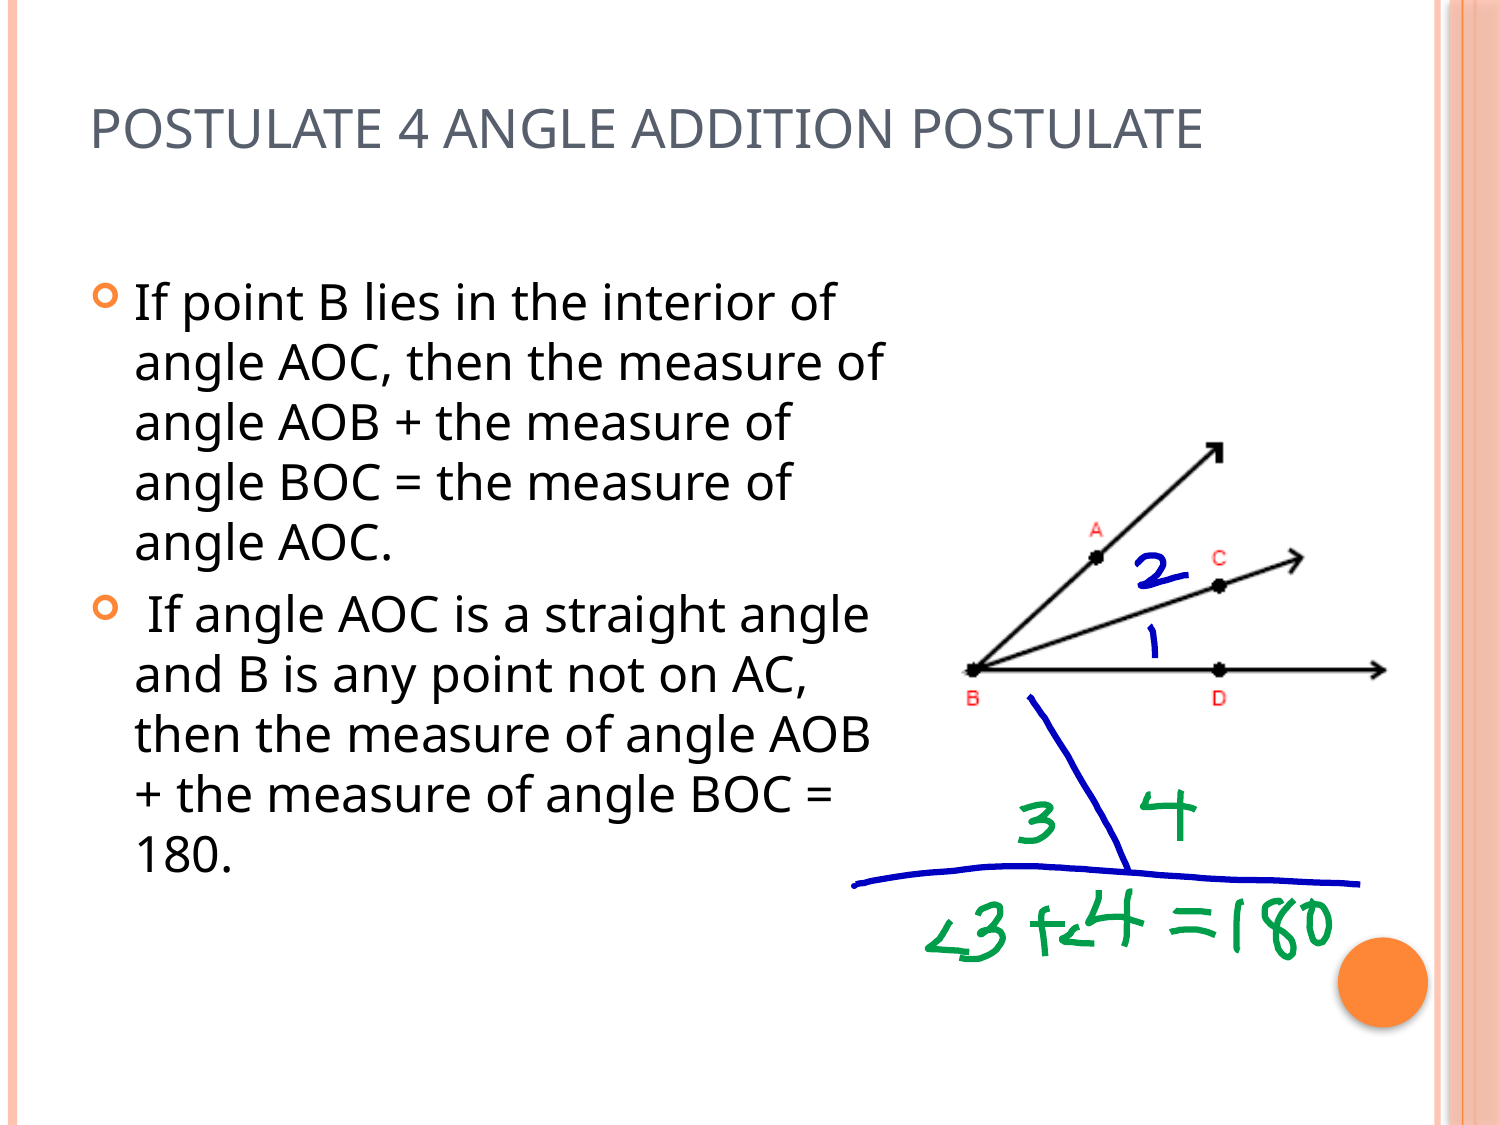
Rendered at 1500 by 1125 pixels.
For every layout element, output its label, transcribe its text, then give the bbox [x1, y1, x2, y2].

text_box [1300, 899, 1331, 945]
text_box [1129, 913, 1144, 925]
text_box [1087, 890, 1125, 925]
text_box [959, 903, 1004, 961]
picture [924, 436, 1416, 726]
text_box [1263, 899, 1295, 959]
text_box [1018, 803, 1054, 842]
text_box [1235, 900, 1244, 952]
text_box [855, 865, 1361, 886]
text_box [926, 920, 970, 953]
text_box [1060, 925, 1095, 945]
text_box [1050, 735, 1130, 874]
text_box [1182, 804, 1197, 811]
text_box [1123, 890, 1133, 947]
list If point B lies in the interior of angle AOC, then the measure of angle AOB + the measure of angle BOC = the measure of angle AOC. If angle AOC is a straight angle and B is any point not on AC, then the measure of angle AOB + the measure of angle BOC = 180. [75, 262, 913, 1000]
text_box [1169, 928, 1216, 937]
text_box [1179, 789, 1183, 841]
text_box [1040, 907, 1050, 957]
text_box [1141, 793, 1179, 809]
title Postulate 4 Angle Addition Postulate [75, 45, 1300, 233]
text_box [1173, 909, 1212, 914]
